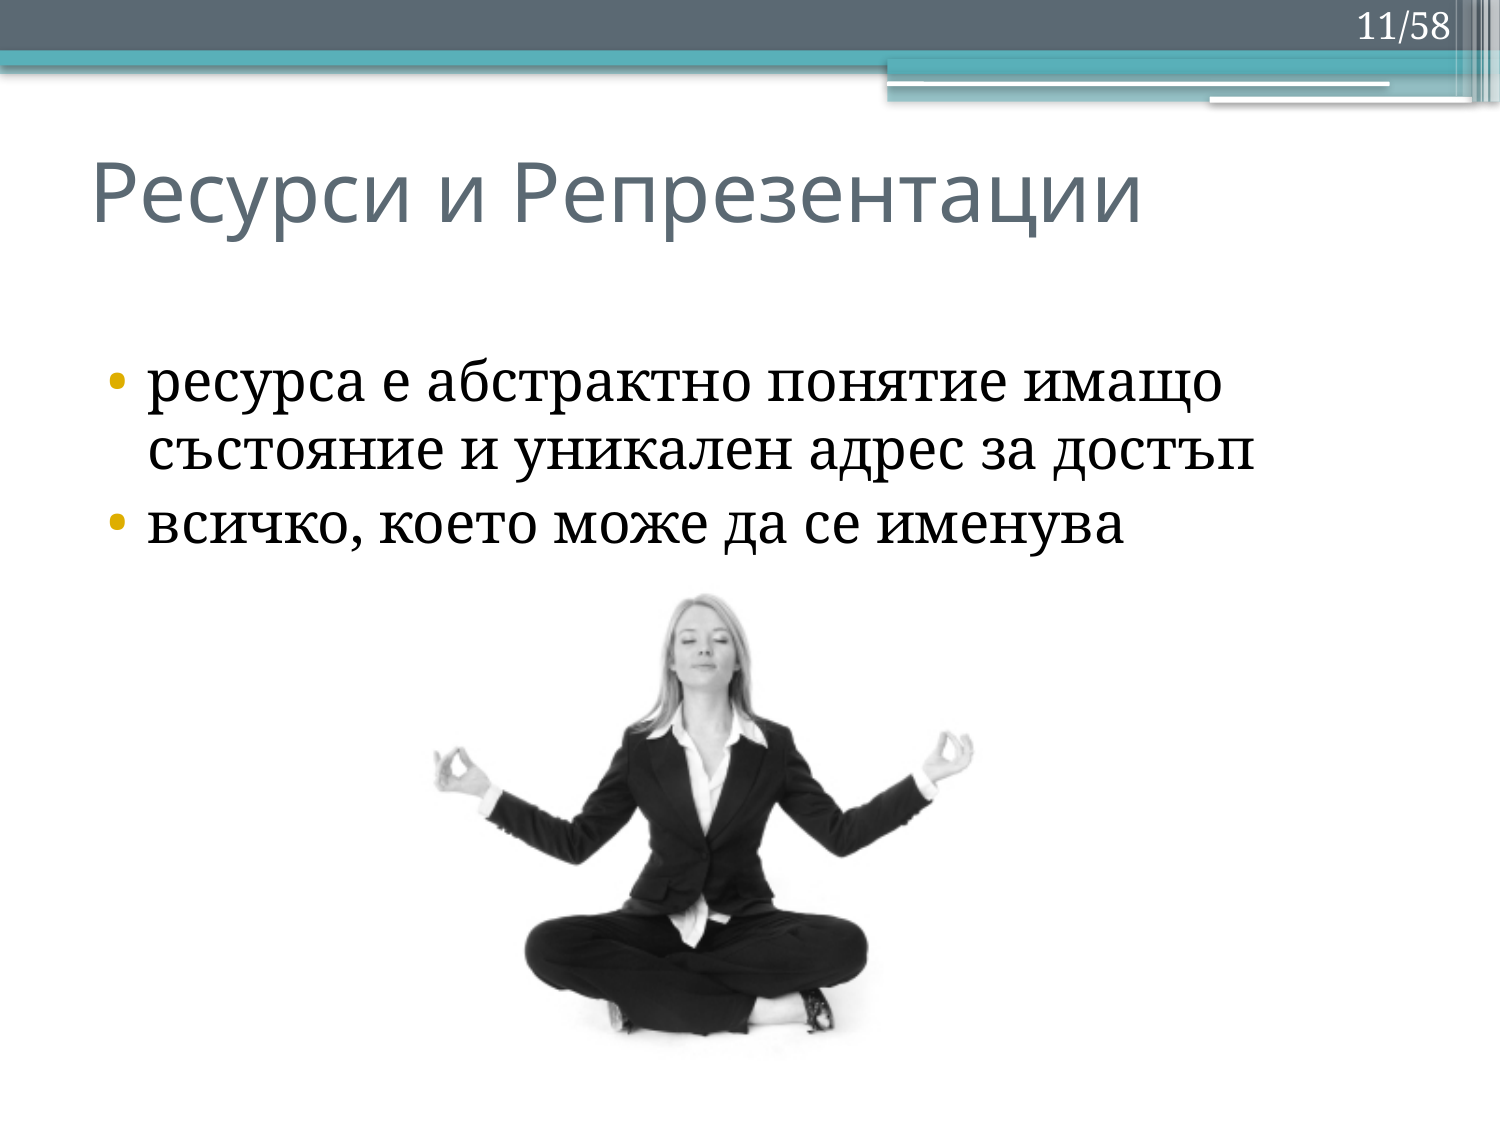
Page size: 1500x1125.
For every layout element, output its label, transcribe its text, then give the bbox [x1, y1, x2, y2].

title Ресурси и Репрезентации [75, 101, 1425, 277]
list ресурса е абстрактно понятие имащо състояние и уникален адрес за достъп всичко, което може да се именува [75, 338, 1425, 563]
picture [361, 538, 1067, 1125]
slide_number 11/58 [1305, 0, 1466, 61]
